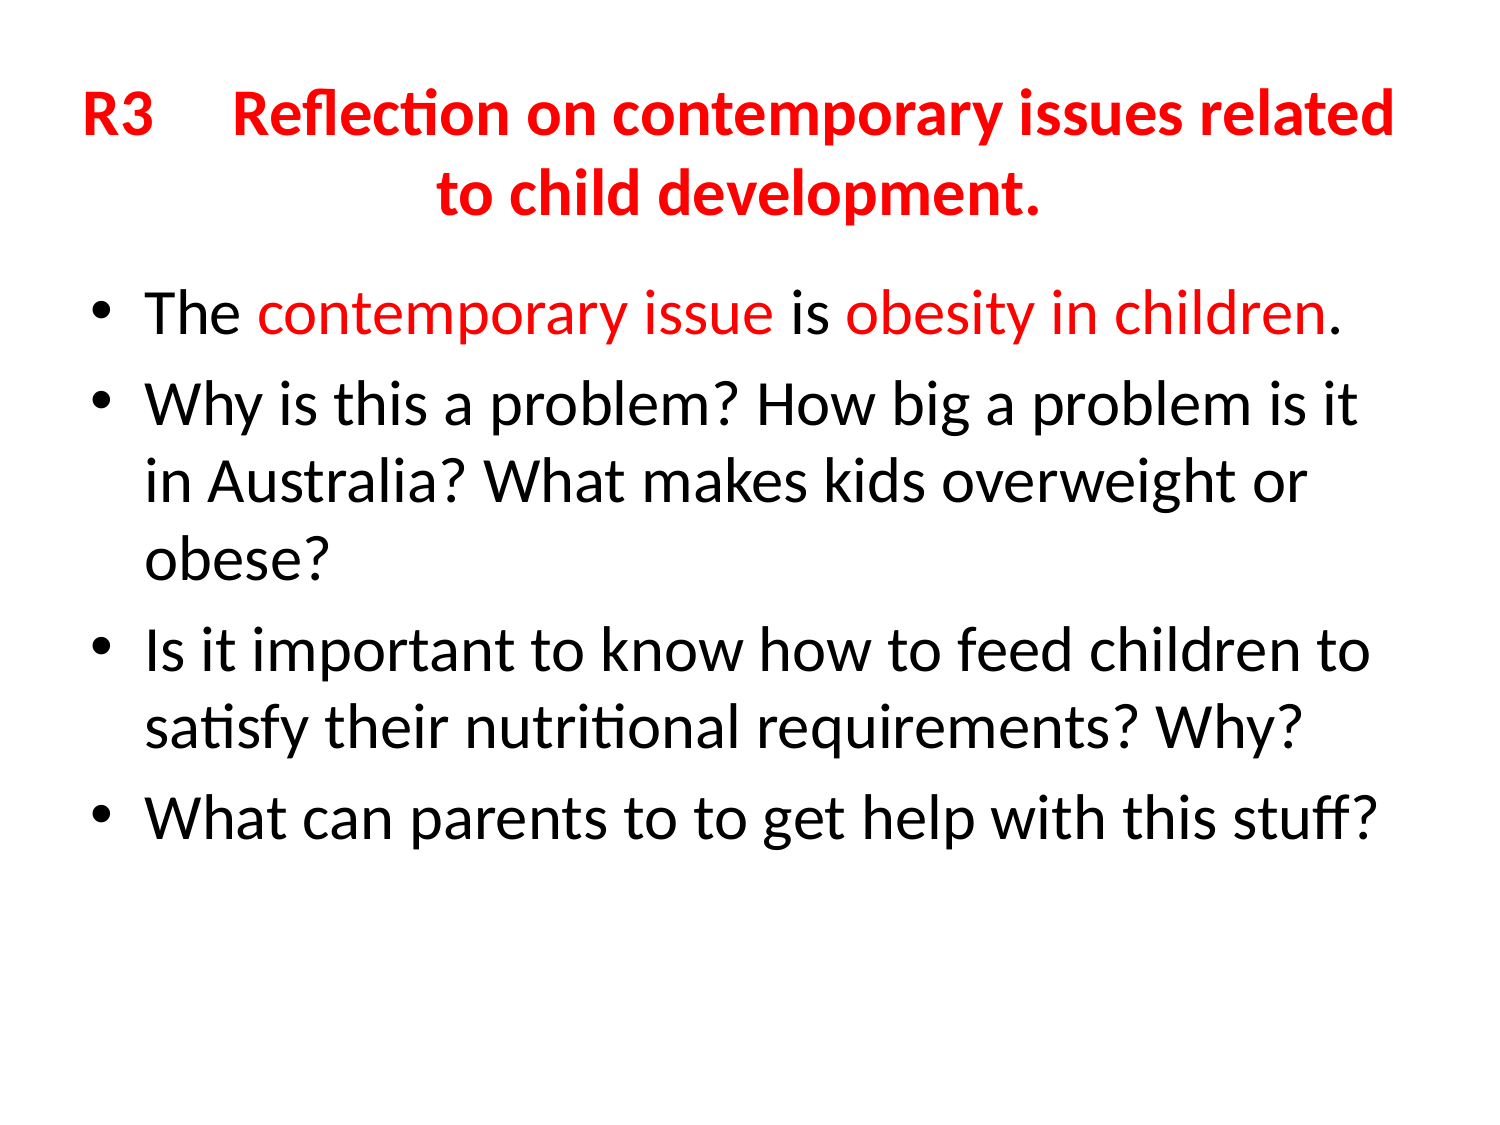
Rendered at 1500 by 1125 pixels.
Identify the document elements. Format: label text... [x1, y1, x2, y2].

title R3 Reflection on contemporary issues related to child development. [64, 54, 1415, 243]
list The contemporary issue is obesity in children. Why is this a problem? How big a problem is it in Australia? What makes kids overweight or obese? Is it important to know how to feed children to satisfy their nutritional requirements? Why? What can parents to to get help with this stuff? [75, 262, 1425, 1005]
